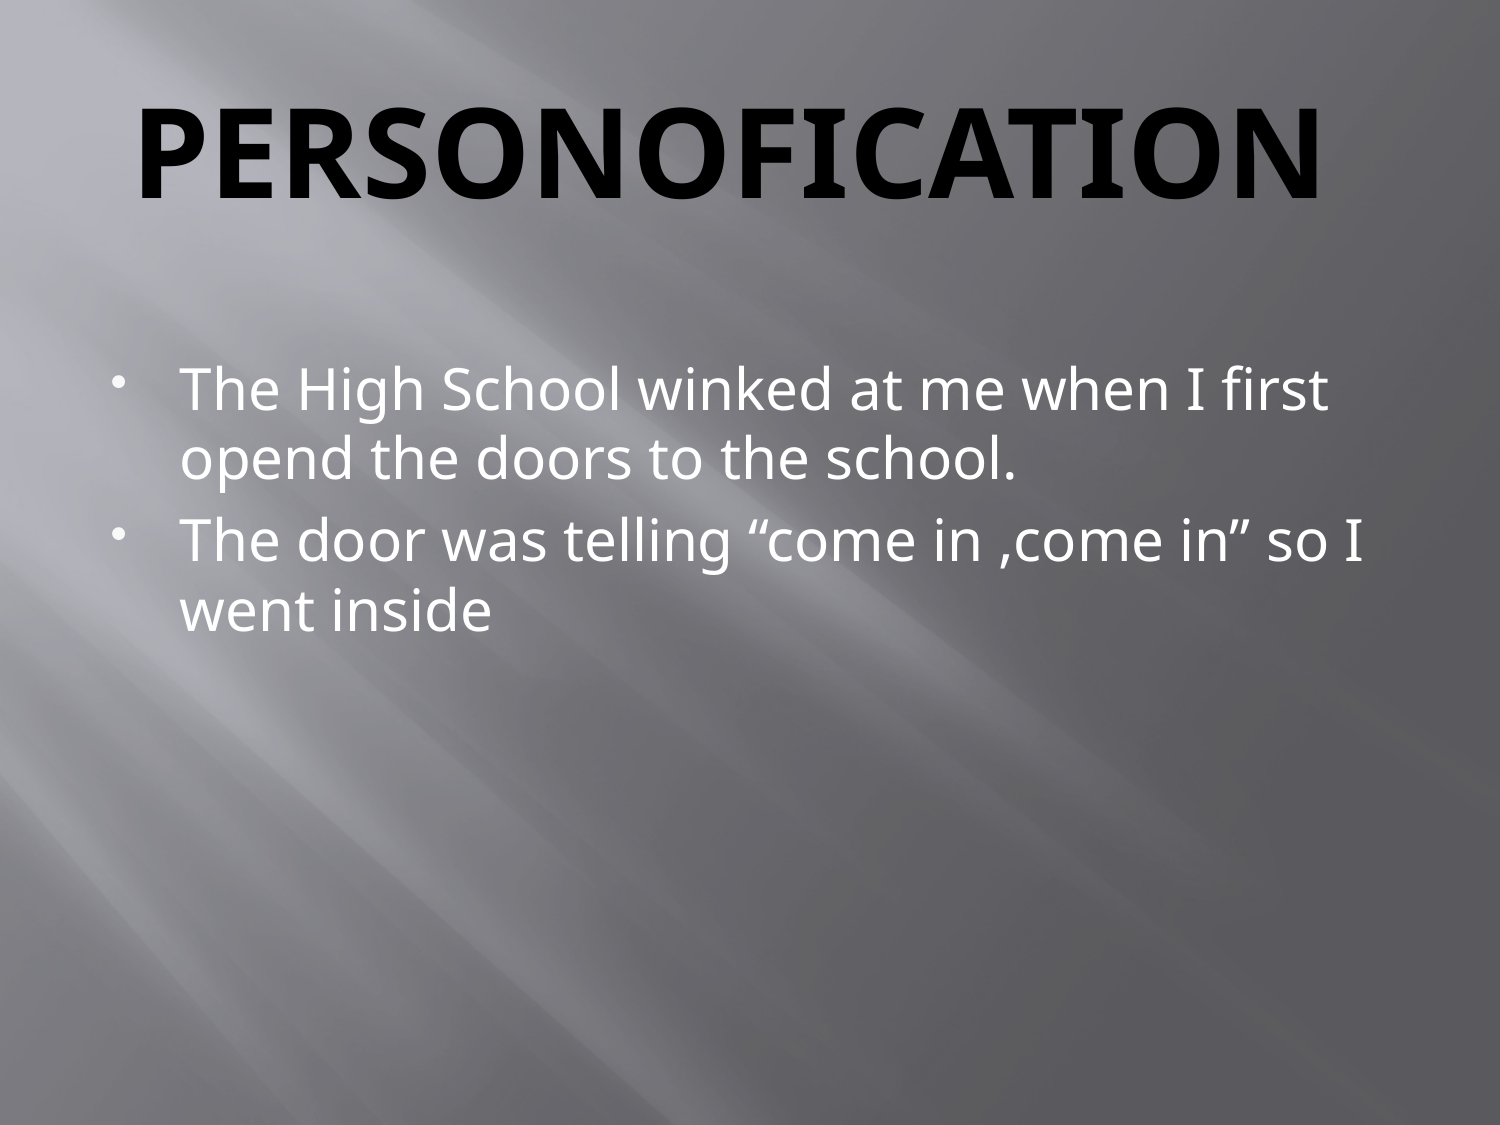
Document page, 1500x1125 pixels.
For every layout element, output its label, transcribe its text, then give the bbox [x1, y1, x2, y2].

list The High School winked at me when I first opend the doors to the school. The door was telling “come in ,come in” so I went inside [75, 262, 1425, 1035]
title PERSONOFICATION [75, 45, 1425, 233]
